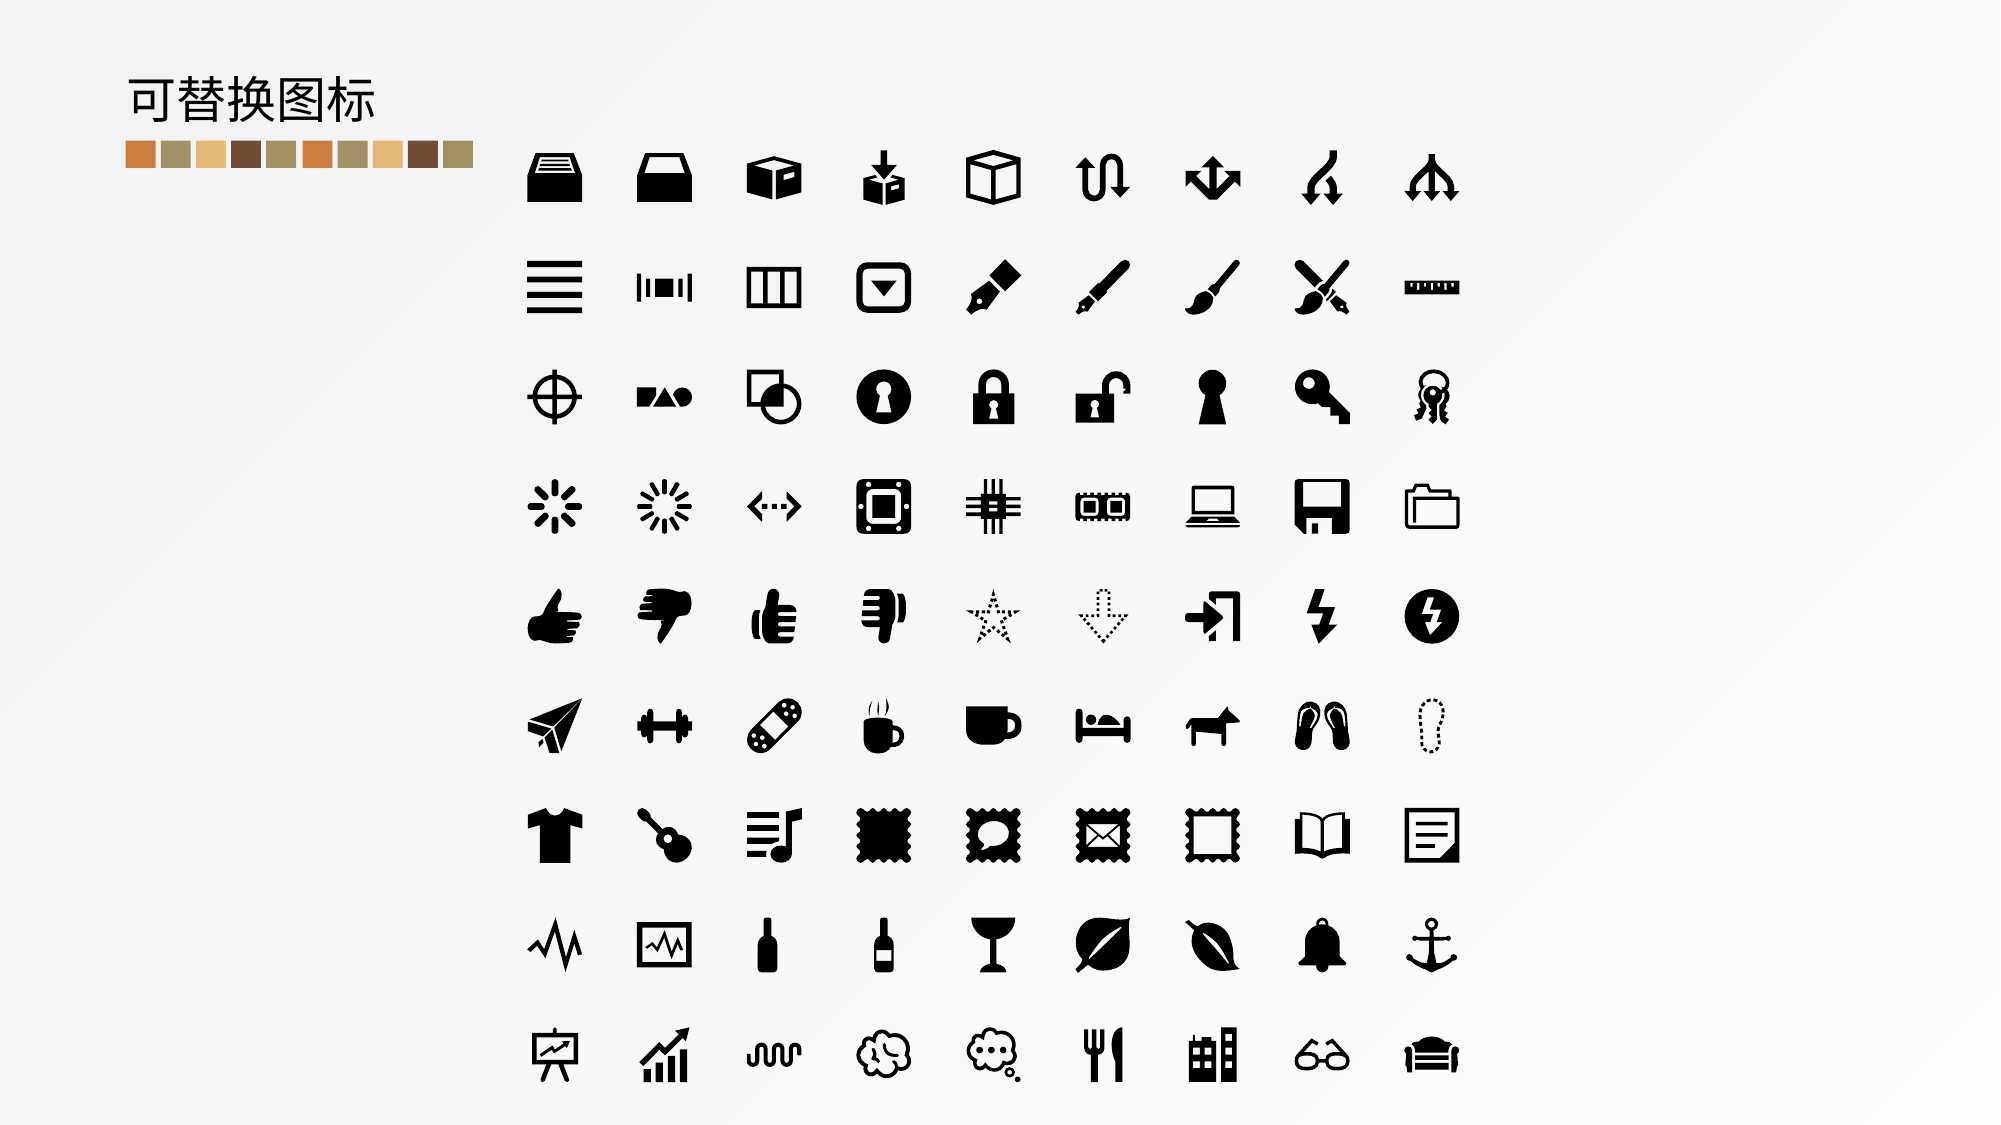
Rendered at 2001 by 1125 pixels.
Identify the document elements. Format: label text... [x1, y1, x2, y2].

text_box [747, 812, 779, 818]
text_box [746, 266, 802, 309]
text_box [1221, 1027, 1237, 1082]
text_box [674, 511, 689, 522]
text_box [1294, 259, 1324, 288]
text_box [539, 163, 571, 167]
text_box [868, 700, 873, 717]
text_box [1075, 492, 1131, 522]
text_box [1415, 833, 1448, 837]
text_box [527, 276, 583, 283]
text_box [965, 807, 1021, 863]
text_box [1294, 1038, 1350, 1071]
text_box [884, 698, 889, 717]
text_box [679, 1049, 688, 1083]
text_box [1185, 706, 1240, 747]
text_box [1301, 150, 1337, 205]
text_box [662, 479, 667, 495]
text_box [991, 589, 996, 597]
text_box [551, 516, 559, 534]
text_box [966, 706, 1022, 745]
text_box [527, 307, 583, 314]
text_box [1110, 500, 1122, 513]
text_box [999, 1046, 1007, 1054]
text_box [751, 610, 761, 639]
text_box [655, 1062, 663, 1083]
text_box [1184, 920, 1240, 971]
text_box [757, 917, 778, 973]
text_box [1294, 701, 1321, 751]
text_box [653, 387, 677, 407]
text_box [636, 273, 642, 302]
text_box [1000, 631, 1008, 638]
text_box [747, 850, 767, 857]
text_box [747, 491, 763, 522]
text_box [990, 598, 998, 603]
text_box [1415, 1062, 1449, 1070]
text_box [637, 153, 692, 202]
text_box [676, 504, 692, 509]
text_box [640, 511, 655, 522]
text_box [1404, 589, 1460, 644]
text_box [565, 503, 583, 510]
text_box [1414, 369, 1450, 425]
text_box [669, 482, 680, 497]
text_box [1075, 371, 1131, 423]
text_box [646, 278, 651, 297]
text_box [1207, 259, 1240, 297]
text_box [770, 807, 802, 863]
text_box [532, 1027, 579, 1082]
text_box [560, 485, 576, 501]
text_box [637, 708, 693, 744]
text_box [649, 482, 660, 497]
text_box [871, 150, 898, 180]
text_box [539, 1040, 570, 1057]
text_box [1208, 591, 1241, 642]
text_box [861, 589, 896, 644]
text_box [871, 1048, 880, 1064]
text_box [636, 387, 657, 407]
text_box [1083, 500, 1096, 513]
text_box [987, 1046, 995, 1054]
text_box [1075, 708, 1131, 743]
text_box [687, 273, 692, 302]
text_box [669, 516, 680, 531]
text_box [527, 369, 582, 425]
text_box [1415, 821, 1448, 826]
text_box [534, 512, 549, 527]
text_box [645, 930, 684, 960]
text_box [974, 610, 980, 618]
text_box [762, 588, 797, 644]
text_box [636, 922, 692, 968]
text_box [1075, 807, 1131, 863]
text_box [989, 259, 1022, 292]
text_box [1185, 516, 1241, 523]
text_box [746, 1042, 802, 1067]
text_box [1404, 1046, 1413, 1073]
text_box [678, 278, 683, 297]
text_box [1404, 280, 1460, 295]
text_box [527, 588, 582, 644]
text_box [1311, 523, 1319, 534]
text_box [637, 504, 653, 509]
text_box [1294, 479, 1350, 534]
text_box [1097, 714, 1121, 725]
text_box [882, 1043, 899, 1057]
text_box [1294, 812, 1350, 859]
text_box [538, 738, 544, 748]
text_box [856, 1029, 912, 1079]
text_box [527, 503, 545, 510]
text_box [747, 837, 780, 844]
text_box [856, 807, 912, 863]
text_box [544, 729, 560, 754]
text_box [1005, 636, 1011, 644]
text_box [655, 278, 674, 297]
text_box [1014, 1076, 1021, 1083]
text_box [1294, 291, 1324, 315]
text_box [527, 153, 583, 202]
text_box [747, 698, 802, 754]
text_box [1085, 714, 1097, 725]
text_box [673, 387, 693, 407]
text_box [1185, 155, 1241, 200]
text_box [976, 1046, 984, 1054]
text_box [527, 291, 583, 298]
text_box [761, 503, 768, 509]
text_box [125, 140, 474, 168]
text_box [640, 491, 655, 502]
text_box [966, 1027, 1017, 1072]
text_box [527, 721, 552, 737]
text_box [1329, 295, 1350, 315]
text_box [1084, 1029, 1105, 1083]
text_box [973, 369, 1015, 425]
text_box [527, 917, 583, 973]
text_box [897, 593, 906, 623]
text_box [1404, 154, 1460, 202]
text_box [1323, 175, 1343, 205]
text_box 可替换图标 [111, 61, 392, 137]
text_box [874, 917, 894, 973]
text_box [786, 491, 802, 522]
text_box [976, 636, 982, 644]
text_box [966, 149, 1021, 205]
text_box [747, 825, 779, 831]
text_box [1188, 1034, 1217, 1082]
text_box [863, 717, 905, 754]
text_box [966, 280, 1000, 315]
text_box [1075, 917, 1131, 973]
text_box [529, 698, 582, 727]
text_box [971, 917, 1016, 973]
text_box [1325, 288, 1336, 302]
text_box [966, 479, 1021, 534]
text_box [551, 479, 559, 497]
text_box [667, 1055, 676, 1083]
text_box [527, 807, 583, 863]
text_box [662, 518, 667, 534]
text_box [534, 486, 549, 501]
text_box [1111, 1027, 1123, 1082]
text_box [1404, 807, 1460, 863]
text_box [1208, 630, 1216, 642]
text_box [674, 491, 689, 502]
text_box [643, 1069, 651, 1083]
text_box [1007, 610, 1013, 618]
text_box [1411, 1036, 1453, 1053]
text_box [856, 262, 912, 313]
text_box [637, 808, 692, 863]
text_box [527, 260, 583, 268]
text_box [1075, 153, 1131, 202]
text_box [863, 174, 883, 205]
text_box [885, 174, 905, 205]
text_box [1298, 917, 1347, 973]
text_box [979, 631, 987, 637]
text_box [871, 280, 897, 297]
text_box [1324, 701, 1350, 751]
text_box [639, 1027, 690, 1067]
text_box [1404, 483, 1460, 529]
text_box [1451, 1046, 1460, 1073]
text_box [554, 700, 582, 752]
text_box [637, 588, 692, 644]
text_box [1317, 259, 1350, 297]
text_box [1191, 485, 1235, 515]
text_box [1294, 369, 1350, 425]
text_box [856, 369, 912, 425]
text_box [1088, 259, 1131, 302]
text_box [872, 495, 896, 518]
text_box [1004, 1067, 1016, 1078]
text_box [1185, 807, 1241, 863]
text_box [1185, 601, 1224, 634]
text_box [856, 479, 912, 534]
text_box [1185, 291, 1214, 315]
text_box [1306, 589, 1338, 644]
text_box [1075, 295, 1095, 315]
text_box [1415, 844, 1435, 848]
text_box [746, 369, 802, 425]
text_box [649, 516, 660, 531]
text_box [746, 156, 802, 200]
text_box [1415, 1055, 1449, 1060]
text_box [560, 512, 576, 528]
text_box [1198, 369, 1227, 425]
text_box [1406, 917, 1458, 973]
